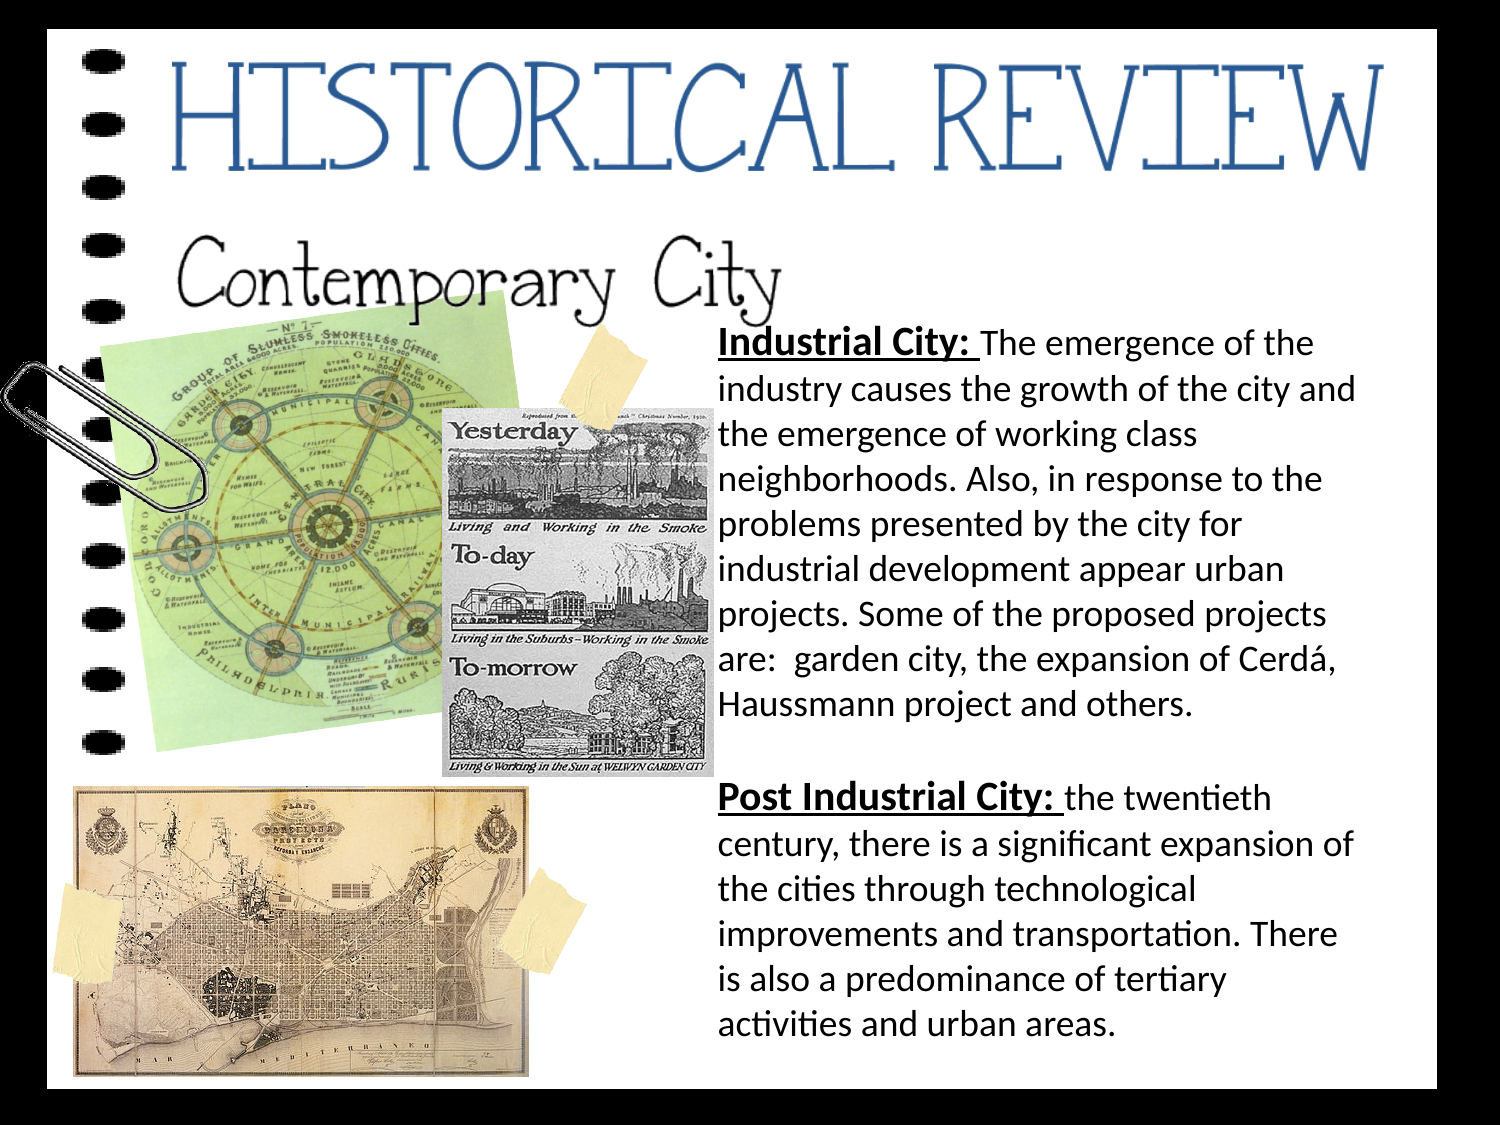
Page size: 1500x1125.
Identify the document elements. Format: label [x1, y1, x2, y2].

text_box [0, 0, 1500, 1125]
